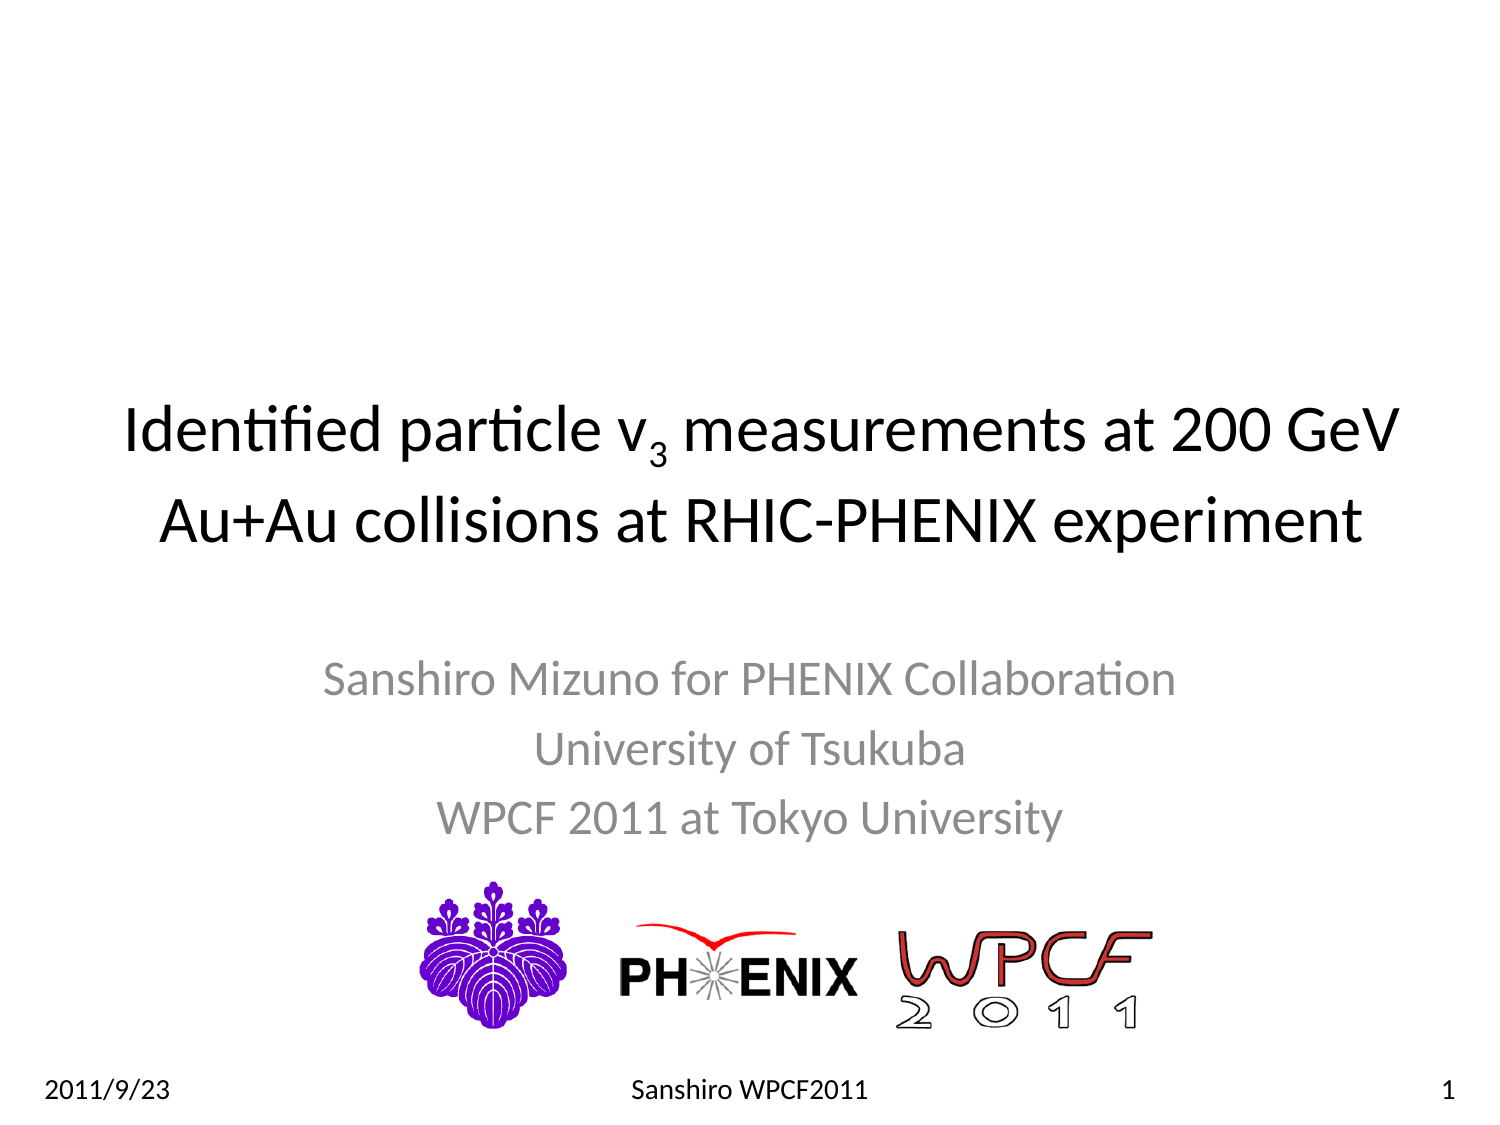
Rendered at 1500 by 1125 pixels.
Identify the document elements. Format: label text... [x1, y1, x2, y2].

picture [418, 881, 567, 1029]
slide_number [29, 1057, 380, 1118]
slide_number 1 [1120, 1057, 1471, 1118]
picture [619, 921, 859, 1001]
title Identified particle v3 measurements at 200 GeV Au+Au collisions at RHIC-PHENIX experiment [64, 349, 1459, 591]
picture [891, 921, 1156, 1037]
subtitle Sanshiro Mizuno for PHENIX Collaboration University of Tsukuba WPCF 2011 at Tokyo University [225, 637, 1275, 925]
footer Sanshiro WPCF2011 [512, 1057, 988, 1118]
